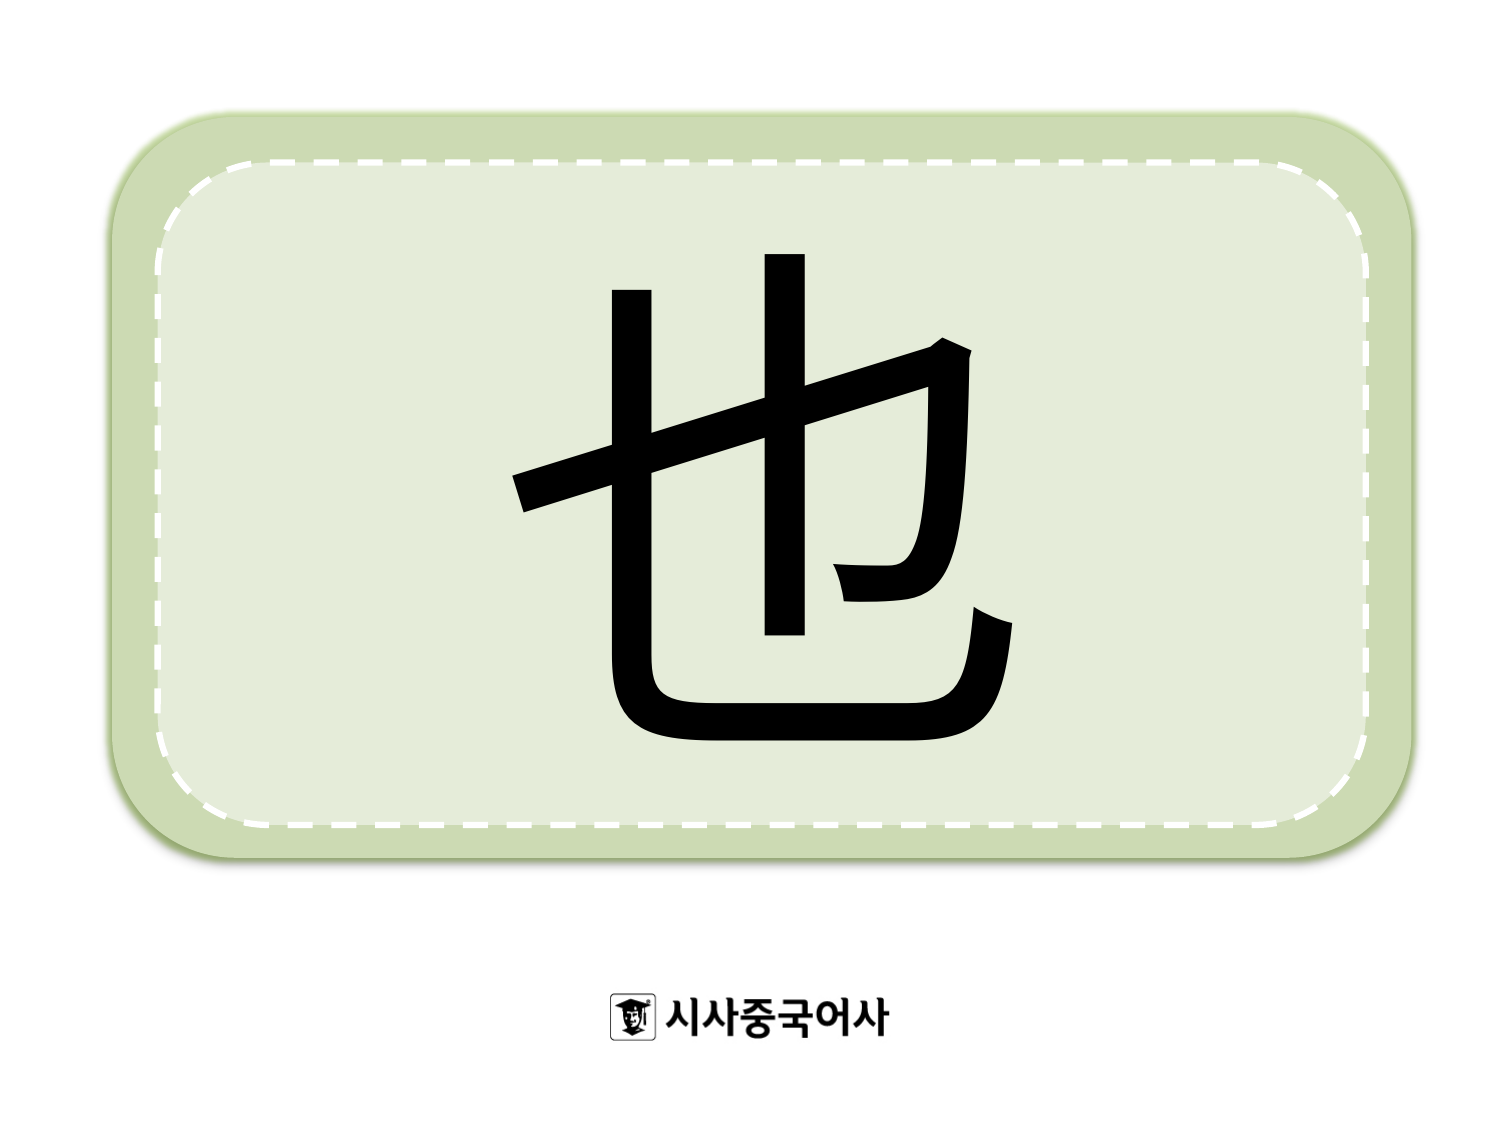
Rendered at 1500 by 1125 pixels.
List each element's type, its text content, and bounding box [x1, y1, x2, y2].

picture [602, 987, 898, 1047]
text_box 也 [162, 160, 1371, 824]
